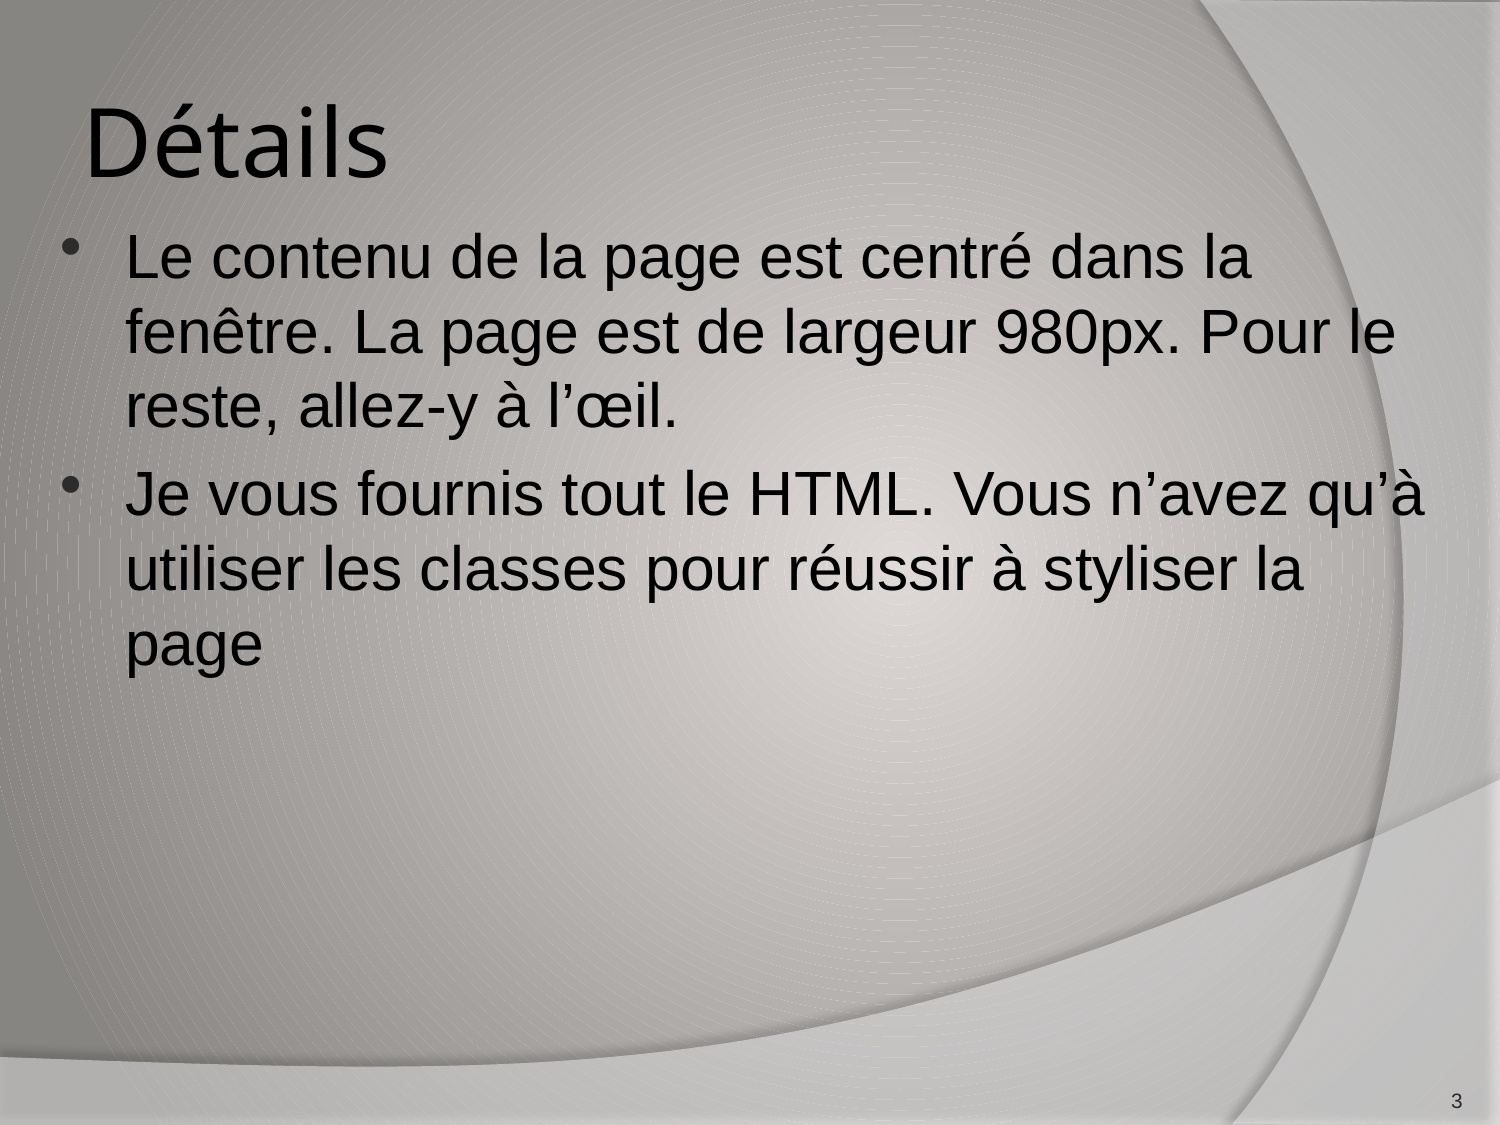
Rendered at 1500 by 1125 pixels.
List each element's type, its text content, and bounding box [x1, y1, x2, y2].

slide_number 3 [1337, 1053, 1463, 1114]
list Le contenu de la page est centré dans la fenêtre. La page est de largeur 980px. Pour le reste, allez-y à l’œil. Je vous fournis tout le HTML. Vous n’avez qu’à utiliser les classes pour réussir à styliser la page [41, 208, 1447, 951]
title Détails [75, 45, 1300, 208]
